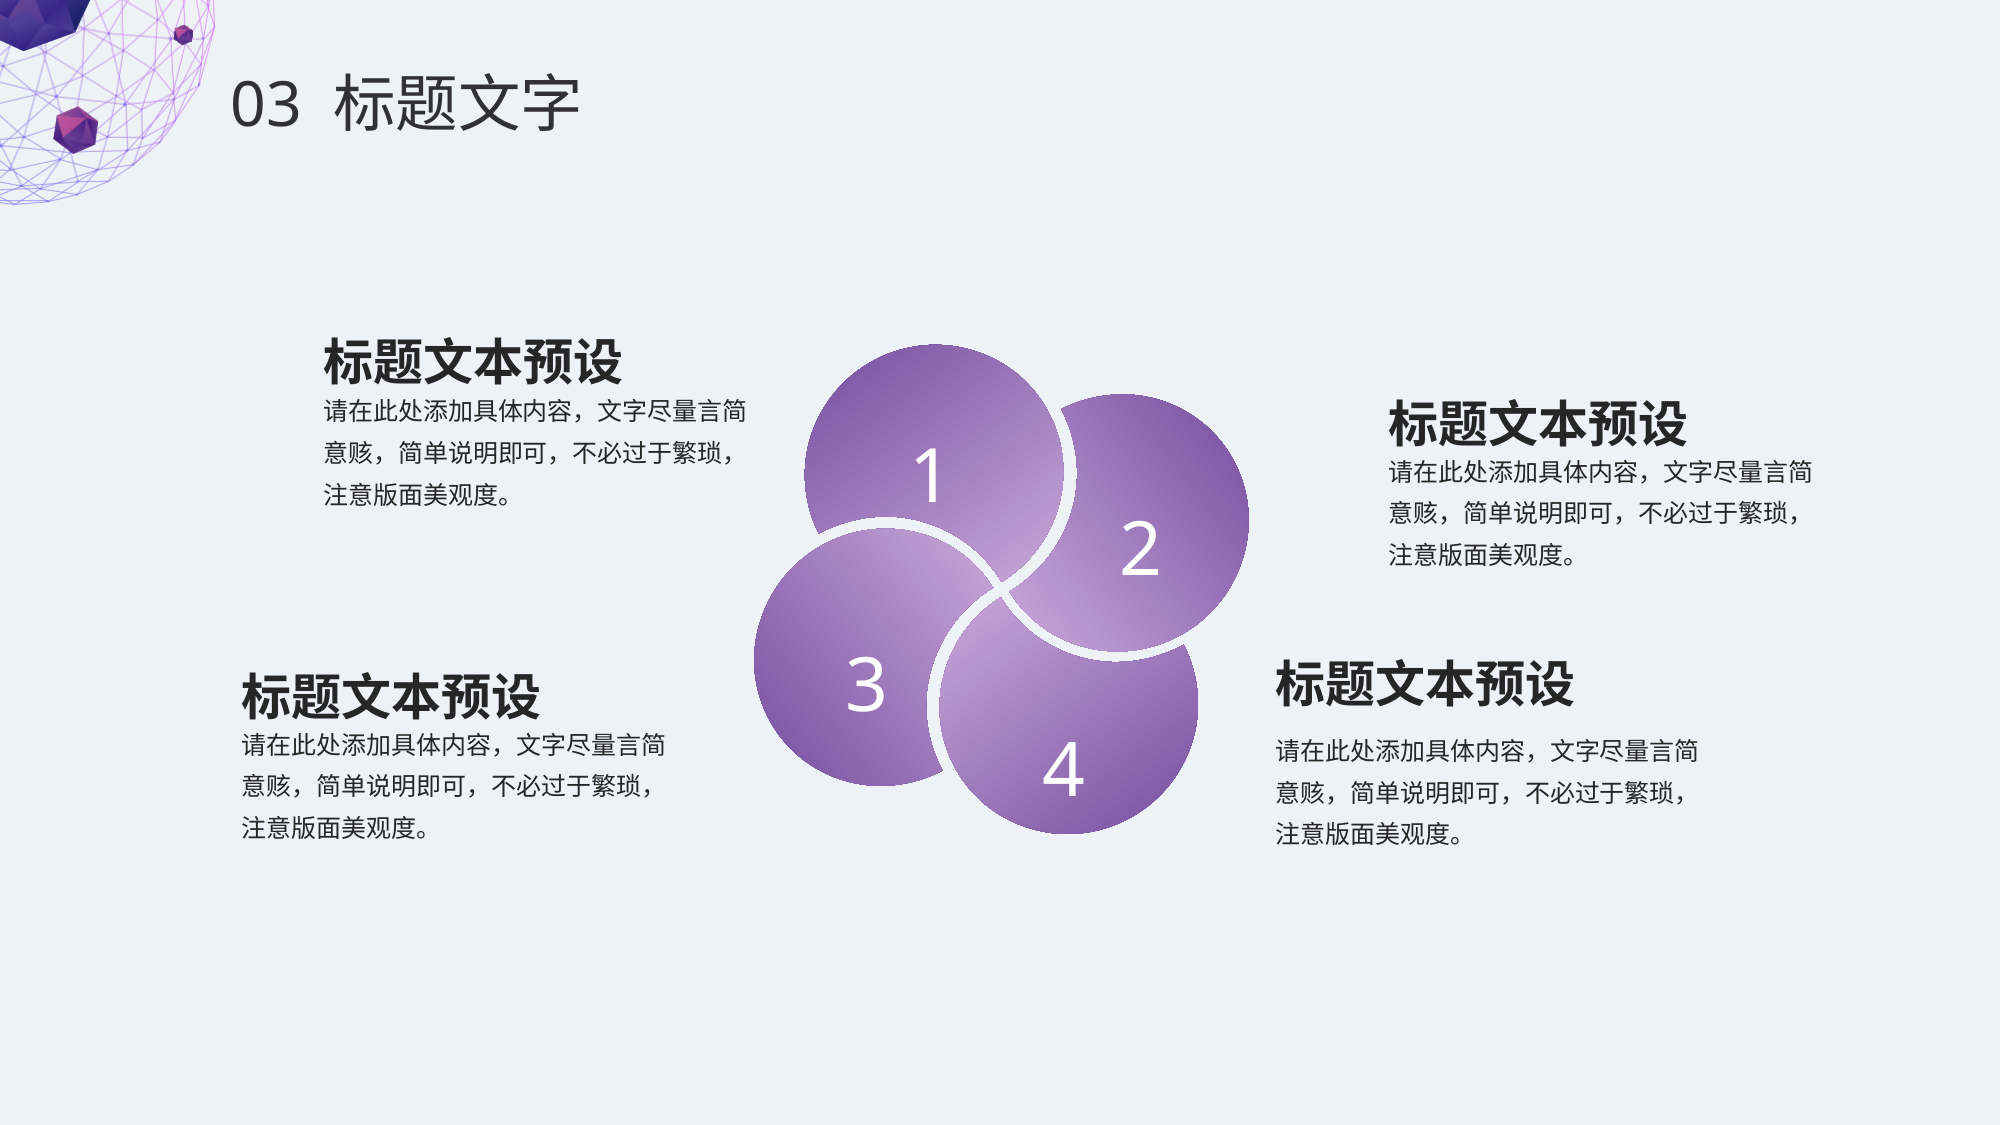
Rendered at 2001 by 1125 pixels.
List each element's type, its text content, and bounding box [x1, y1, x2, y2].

text_box 请在此处添加具体内容，文字尽量言简意赅，简单说明即可，不必过于繁琐，注意版面美观度。 [307, 398, 731, 495]
text_box 标题文本预设 [1271, 634, 1733, 675]
text_box 标题文本预设 [1372, 374, 1847, 415]
text_box 标题文本预设 [226, 647, 700, 689]
text_box 03 标题文字 [216, 56, 870, 147]
text_box 请在此处添加具体内容，文字尽量言简意赅，简单说明即可，不必过于繁琐，注意版面美观度。 [226, 731, 700, 829]
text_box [0, 0, 216, 206]
text_box 请在此处添加具体内容，文字尽量言简意赅，简单说明即可，不必过于繁琐，注意版面美观度。 [1271, 738, 1733, 835]
text_box 标题文本预设 [307, 312, 781, 354]
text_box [731, 324, 1271, 855]
text_box 请在此处添加具体内容，文字尽量言简意赅，简单说明即可，不必过于繁琐，注意版面美观度。 [1372, 458, 1847, 556]
text_box [0, 0, 2000, 1125]
